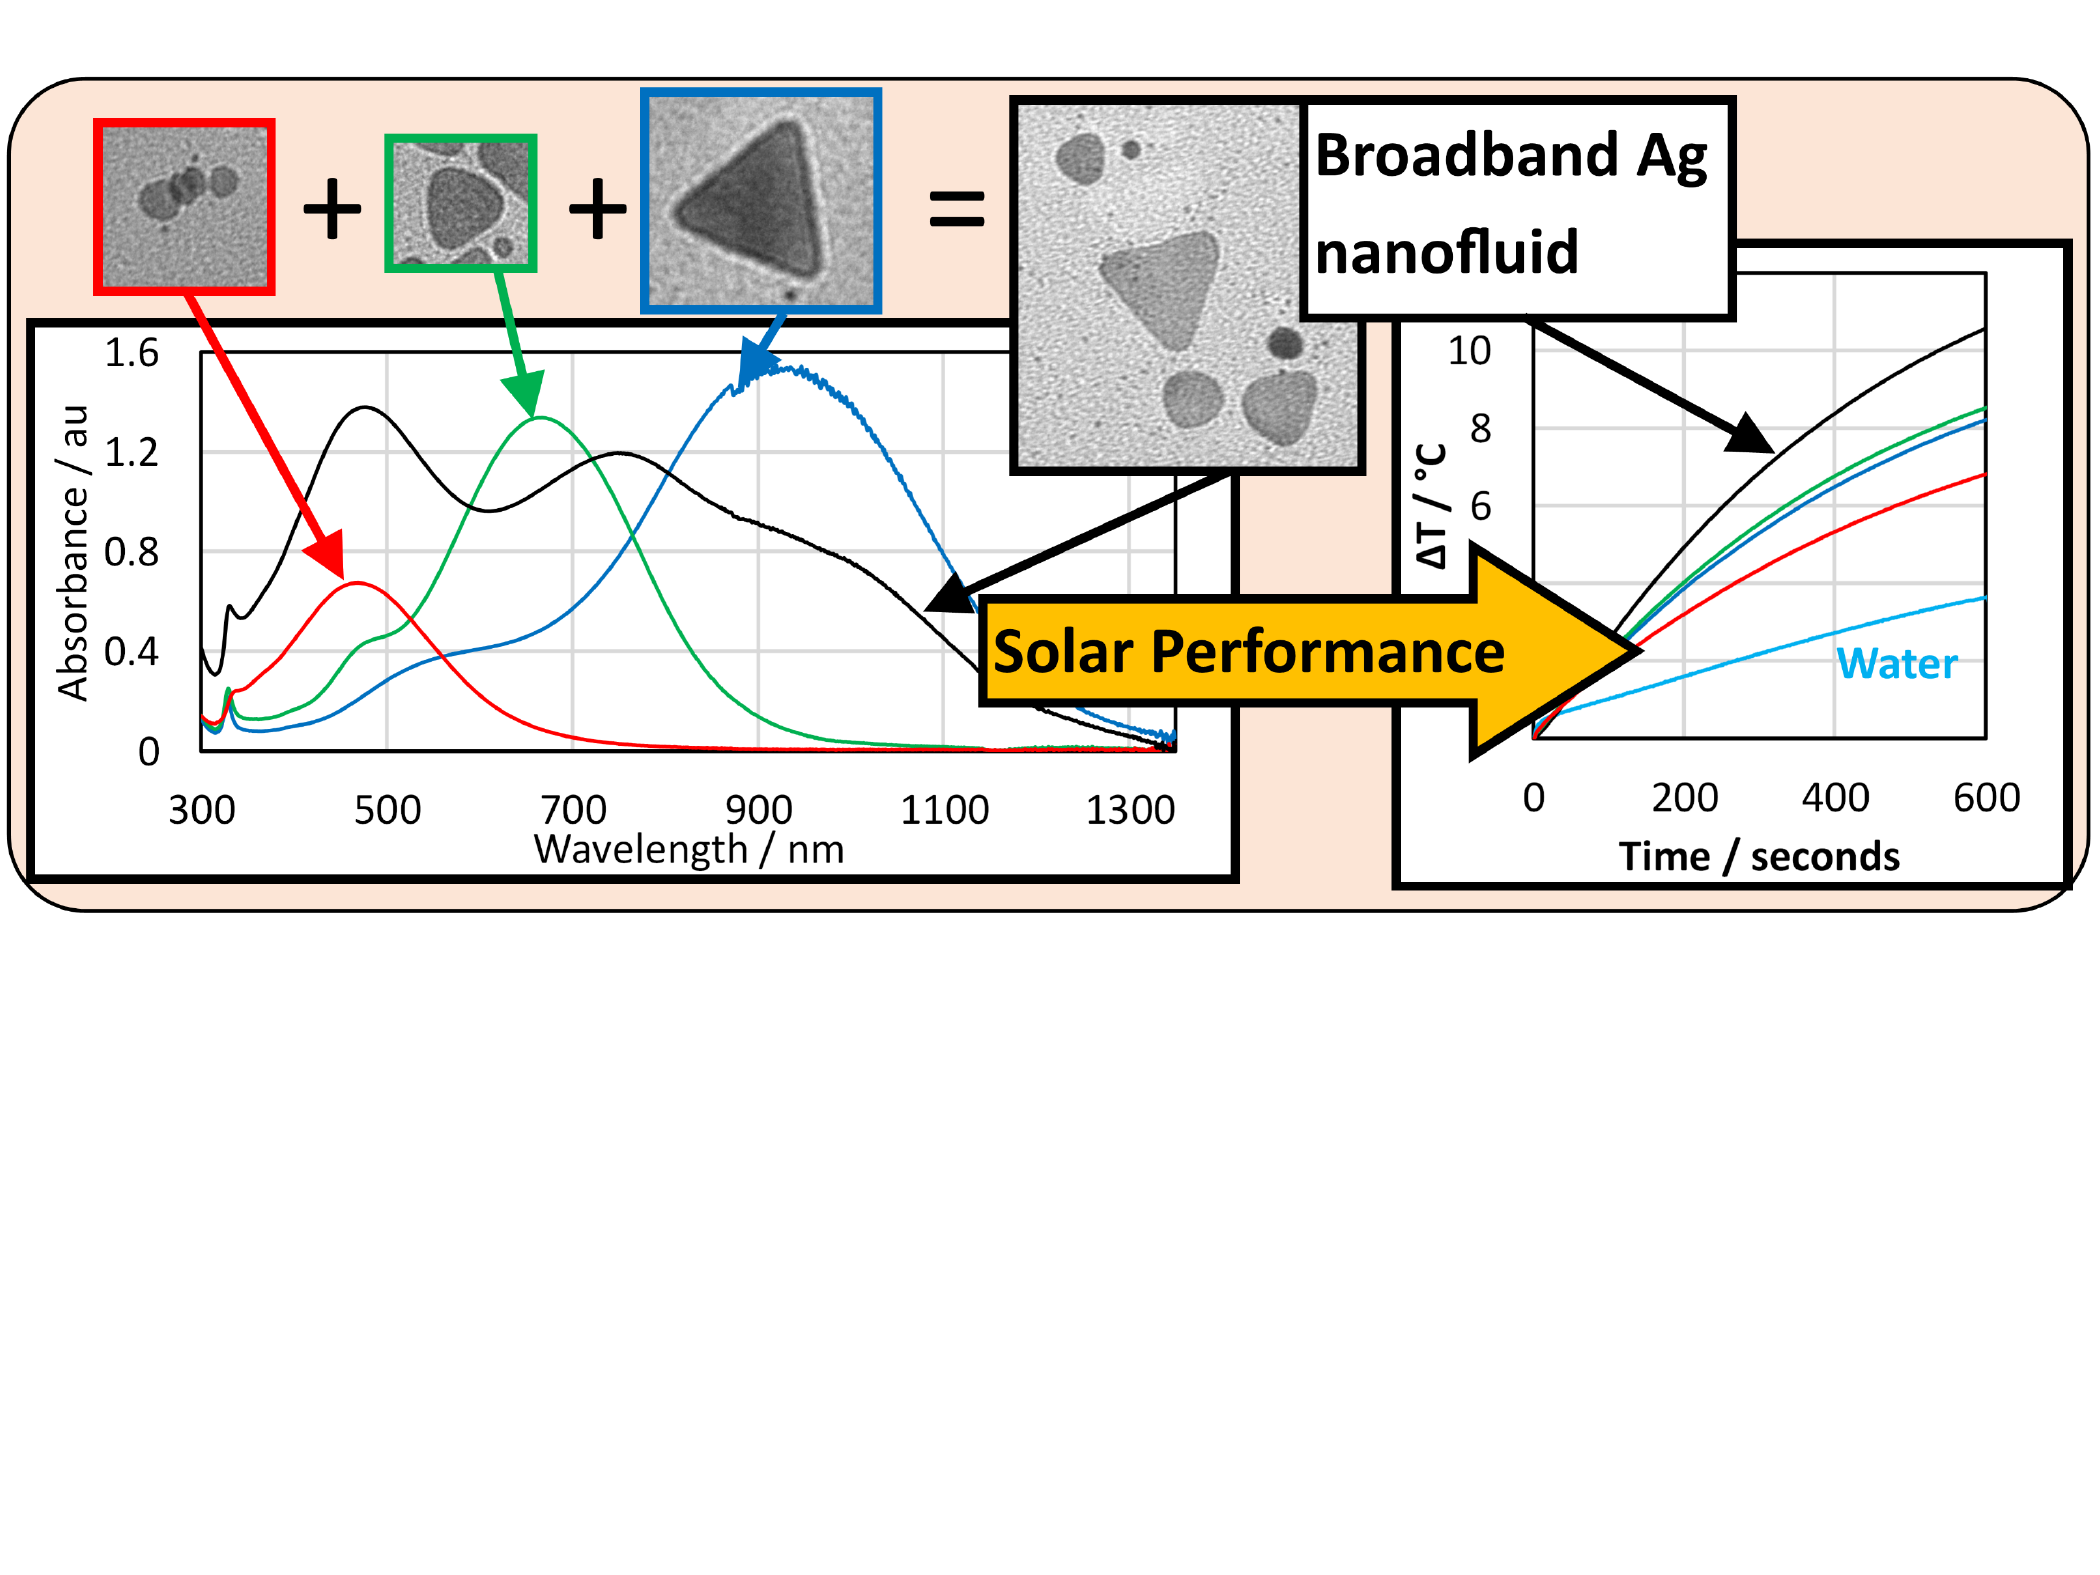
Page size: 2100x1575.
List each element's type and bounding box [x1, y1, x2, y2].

picture [1, 70, 2095, 916]
